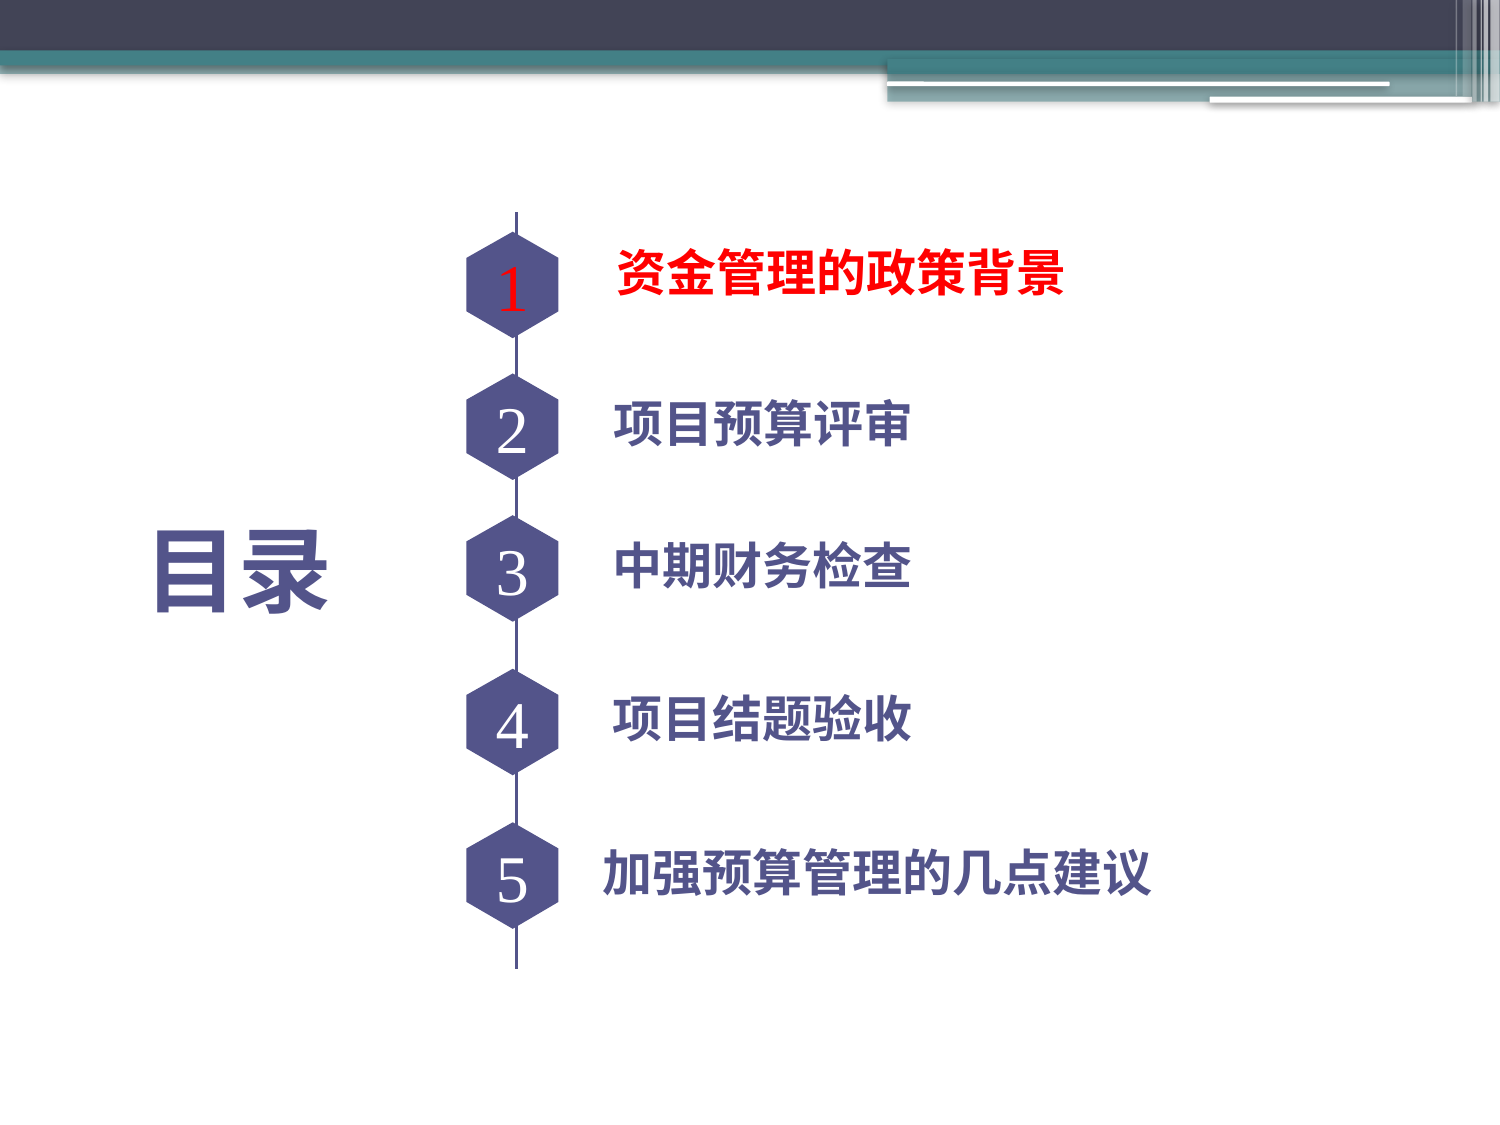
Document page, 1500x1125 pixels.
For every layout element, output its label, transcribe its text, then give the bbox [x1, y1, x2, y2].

text_box 项目结题验收 [598, 680, 928, 756]
text_box 目录 [130, 503, 348, 632]
text_box 1 [521, 236, 559, 334]
text_box 5 [466, 824, 509, 927]
text_box 2 [521, 378, 559, 476]
text_box 2 [466, 375, 509, 478]
text_box 3 [466, 517, 509, 620]
text_box 加强预算管理的几点建议 [587, 834, 1168, 909]
text_box 3 [521, 519, 559, 617]
text_box 项目预算评审 [598, 385, 929, 460]
text_box 4 [466, 670, 509, 774]
text_box 4 [521, 673, 559, 771]
text_box 资金管理的政策背景 [601, 234, 1081, 310]
text_box 5 [521, 827, 559, 924]
text_box 中期财务检查 [598, 527, 928, 602]
text_box 1 [466, 233, 509, 337]
